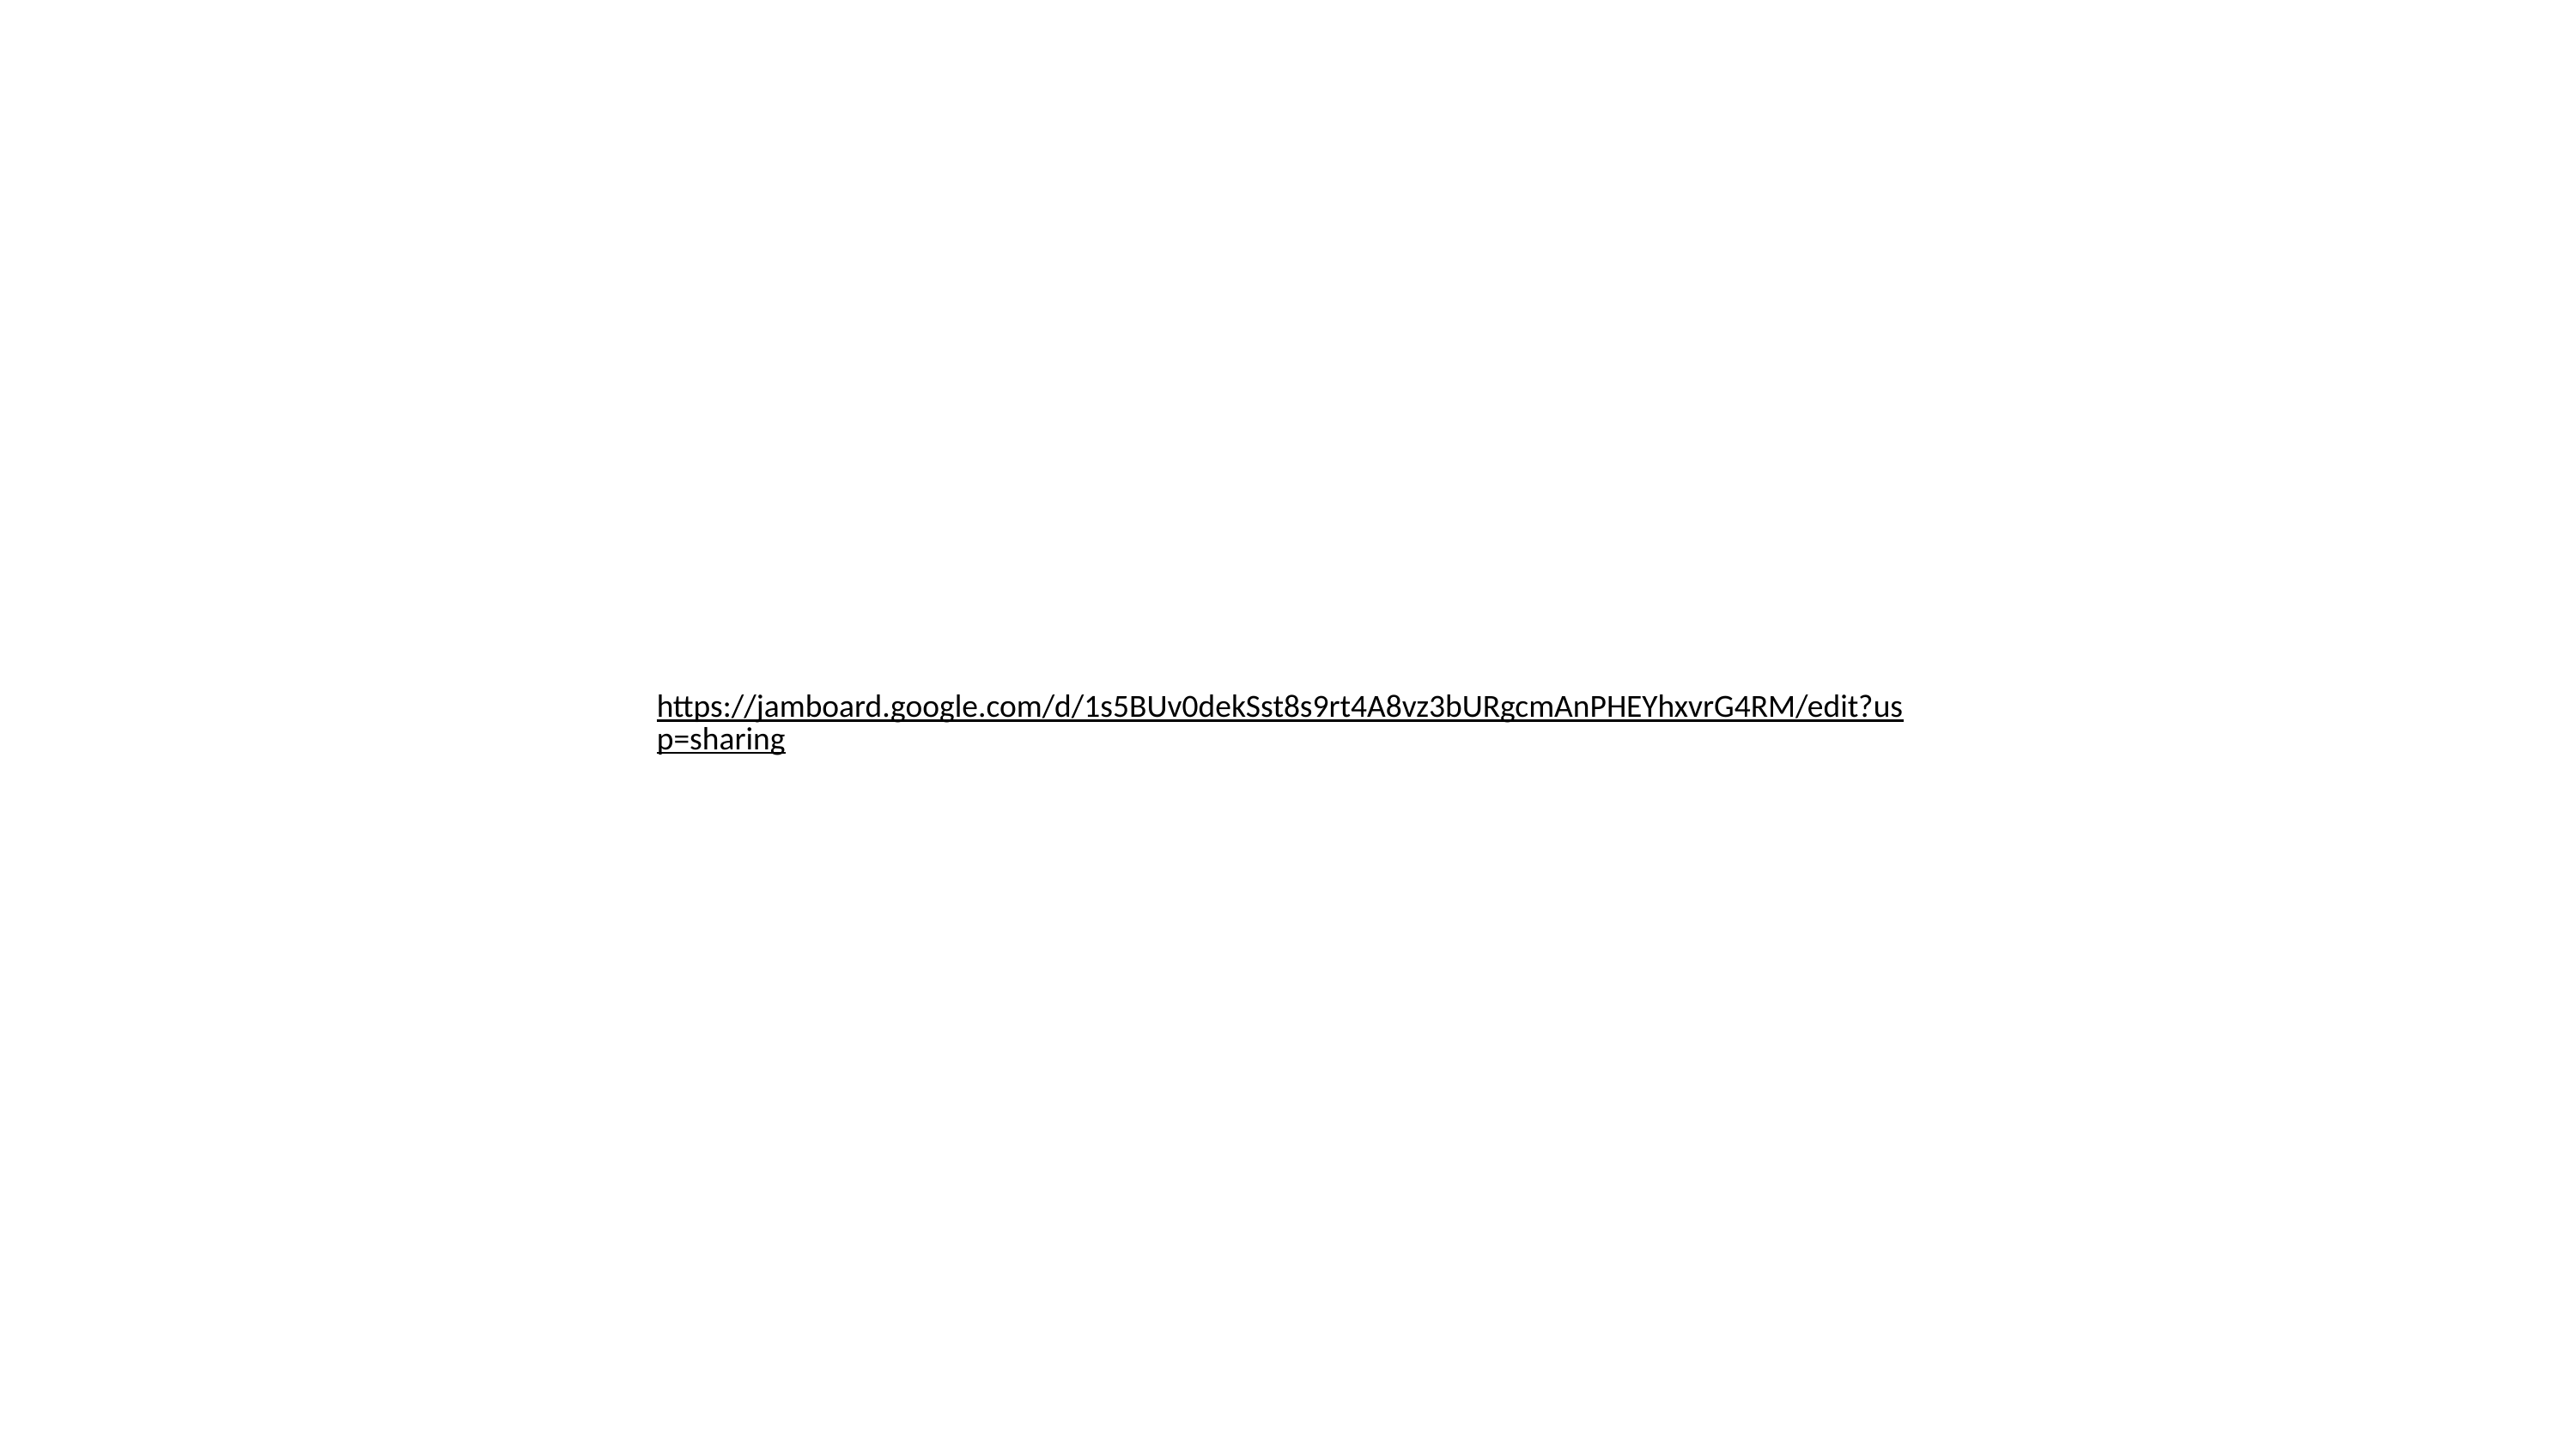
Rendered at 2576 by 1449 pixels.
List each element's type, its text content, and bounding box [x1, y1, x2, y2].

text_box https://jamboard.google.com/d/1s5BUv0dekSst8s9rt4A8vz3bURgcmAnPHEYhxvrG4RM/edit?usp=sharing [643, 678, 1932, 769]
